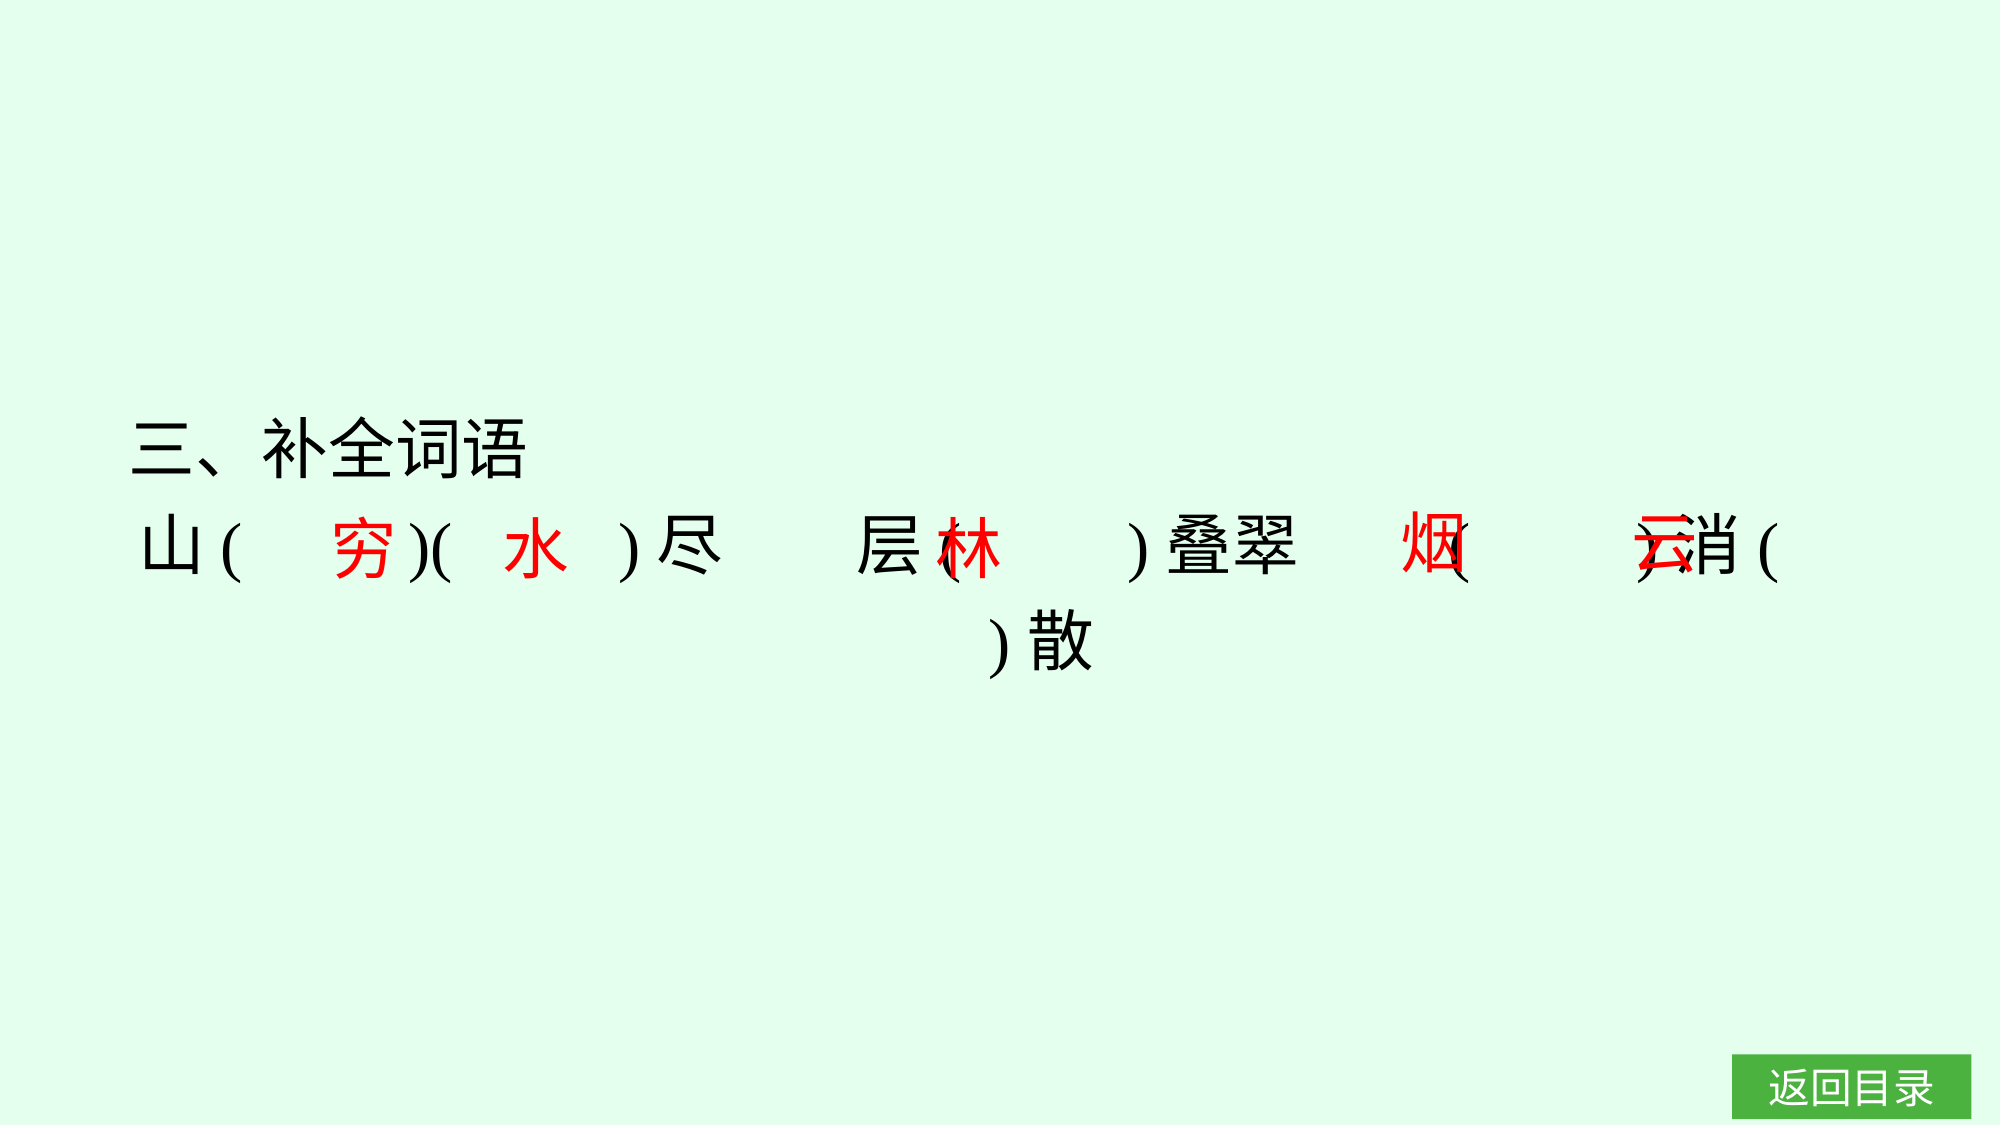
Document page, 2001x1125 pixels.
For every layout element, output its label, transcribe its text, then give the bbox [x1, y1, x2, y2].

text_box 烟 云 [1386, 477, 1715, 589]
text_box 林 [920, 483, 1017, 595]
text_box 穷 水 [316, 483, 585, 595]
text_box 三、补全词语 山( )( )尽 层( )叠翠 ( )消( )散 [113, 383, 1887, 686]
